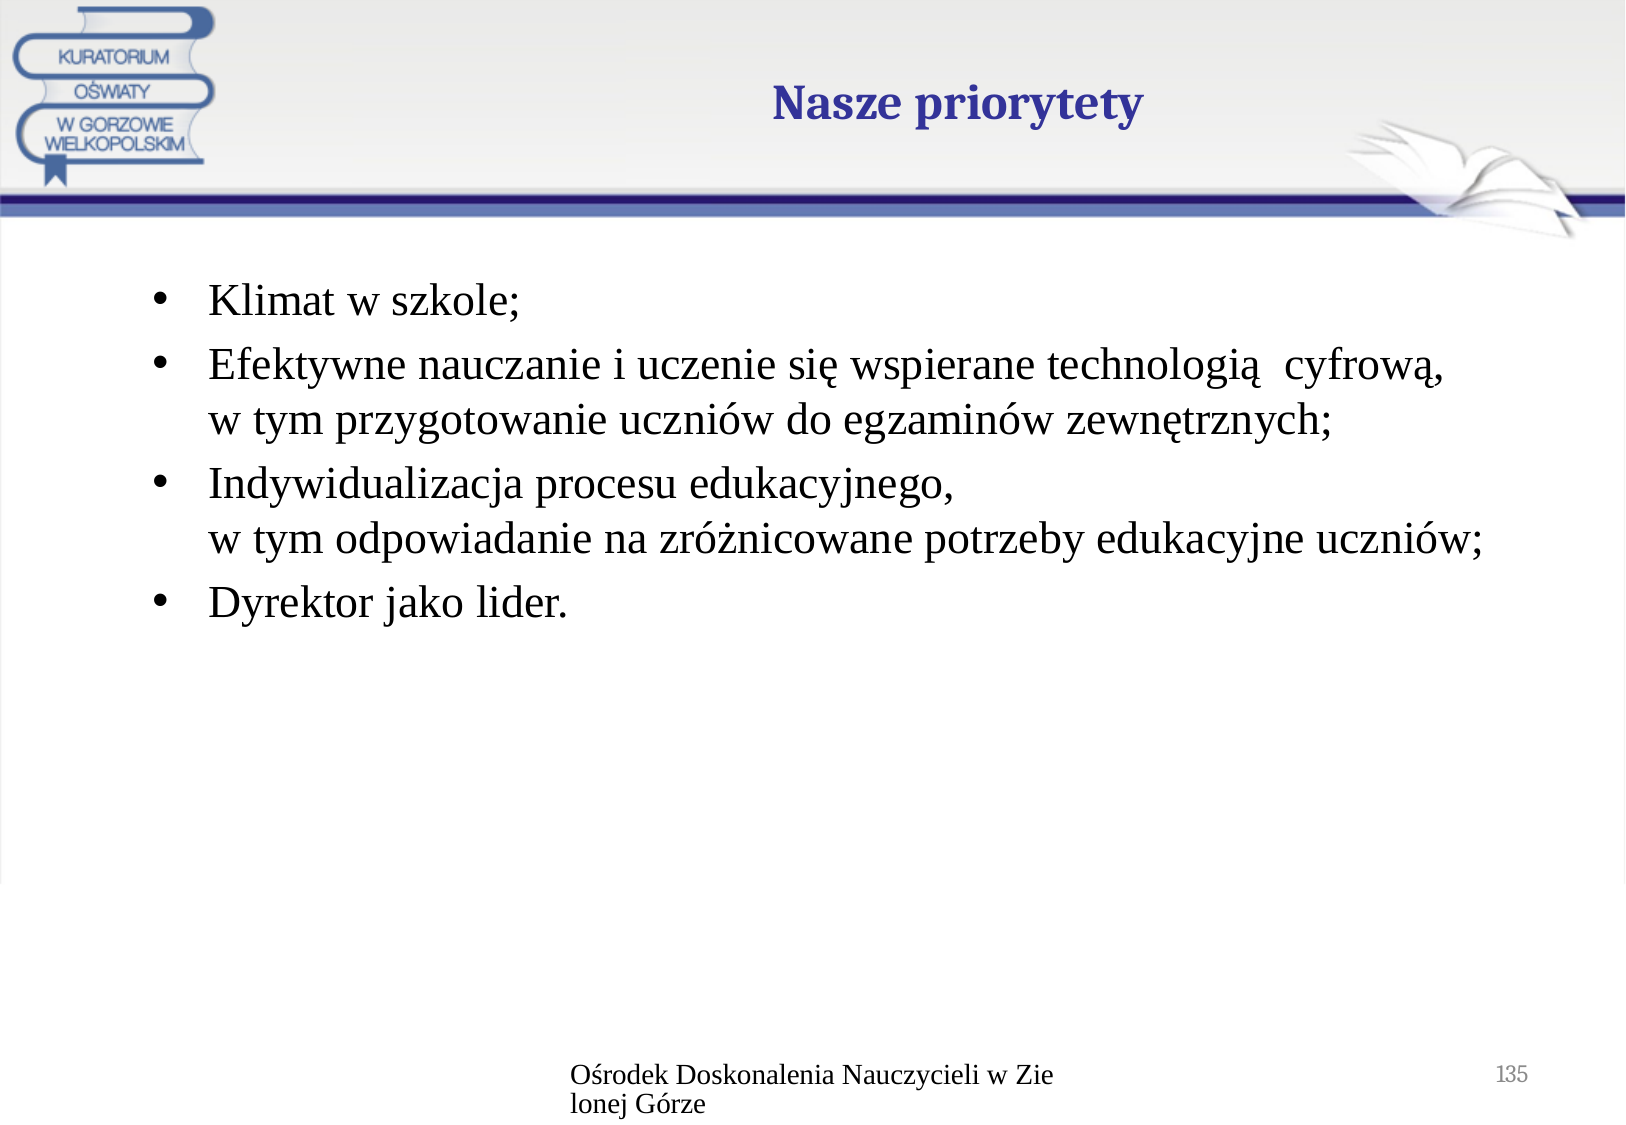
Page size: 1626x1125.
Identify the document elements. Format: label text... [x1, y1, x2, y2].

slide_number 135 [1164, 1042, 1544, 1103]
title Nasze priorytety [317, 23, 1600, 176]
picture [0, 0, 1626, 1125]
list Klimat w szkole; Efektywne nauczanie i uczenie się wspierane technologią cyfrową, w tym przygotowanie uczniów do egzaminów zewnętrznych; Indywidualizacja procesu edukacyjnego, w tym odpowiadanie na zróżnicowane potrzeby edukacyjne uczniów; Dyrektor jako lider. [137, 262, 1522, 1005]
footer Ośrodek Doskonalenia Nauczycieli w Zielonej Górze [555, 1042, 1070, 1103]
